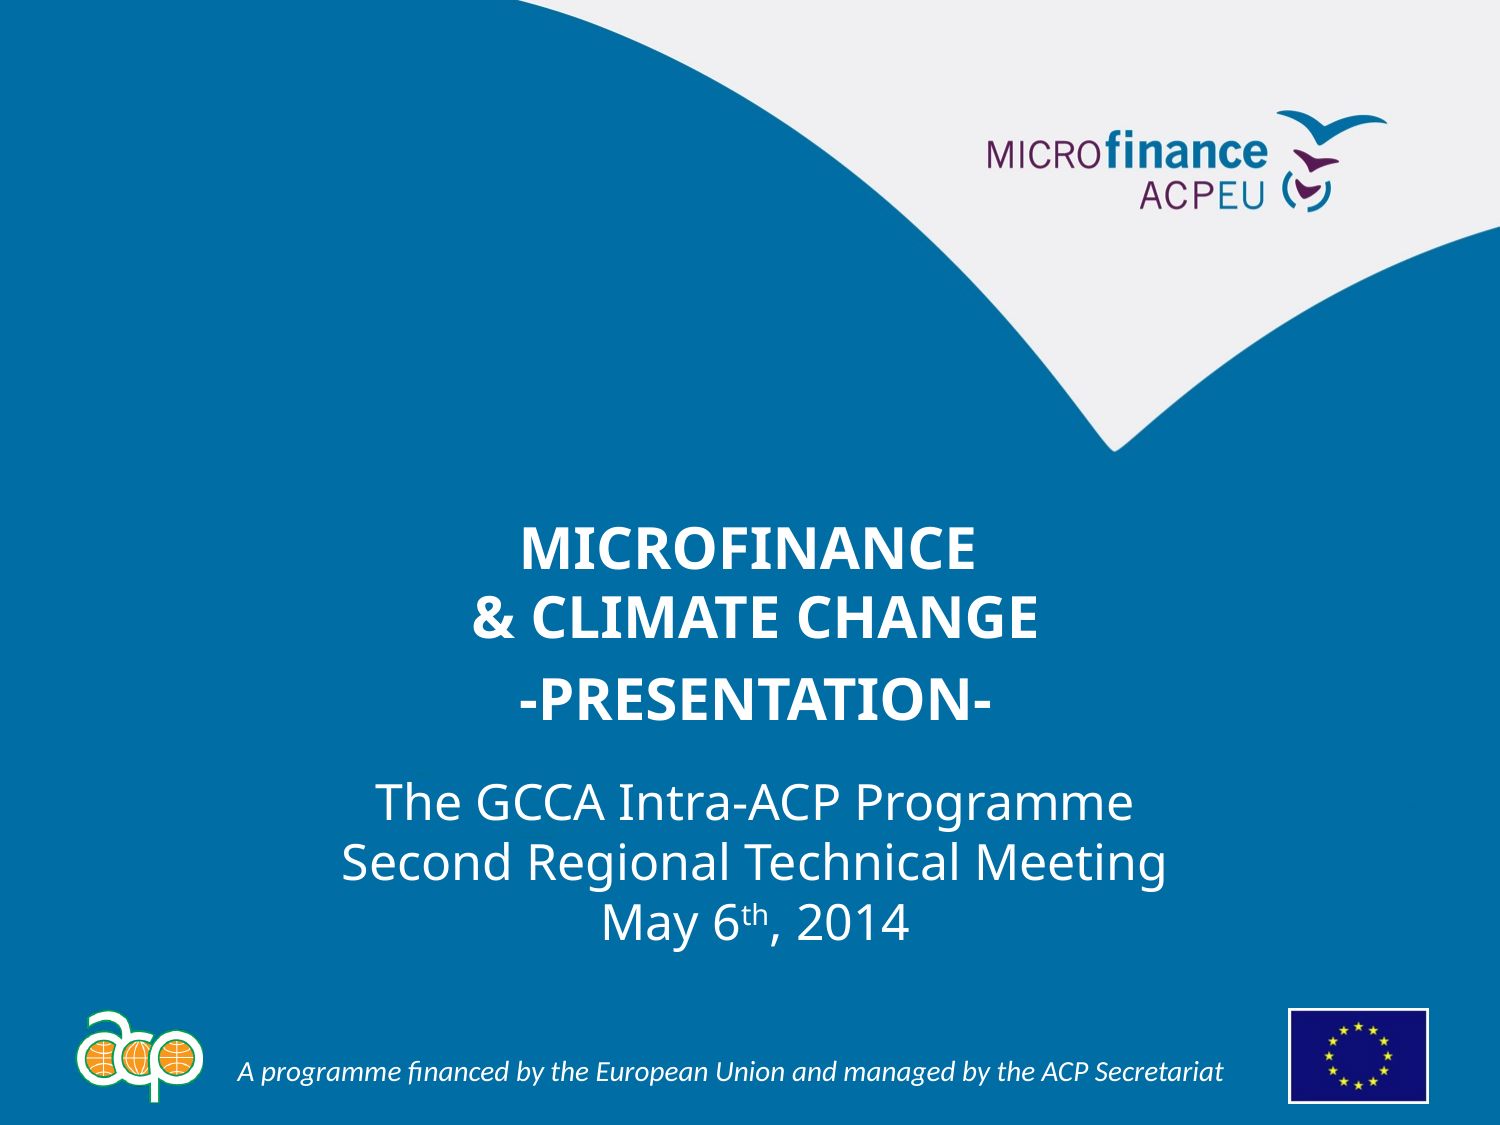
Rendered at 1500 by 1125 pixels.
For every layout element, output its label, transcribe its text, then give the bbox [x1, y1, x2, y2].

text_box A programme financed by the European Union and managed by the ACP Secretariat [222, 1044, 1248, 1095]
text_box The GCCA Intra-ACP Programme Second Regional Technical Meeting May 6th, 2014 [230, 763, 1281, 958]
picture [1289, 1009, 1428, 1103]
subtitle MICROFINANCE & CLIMATE CHANGE -PRESENTATION- [230, 503, 1281, 763]
picture [521, 0, 1500, 451]
picture [76, 1010, 202, 1102]
